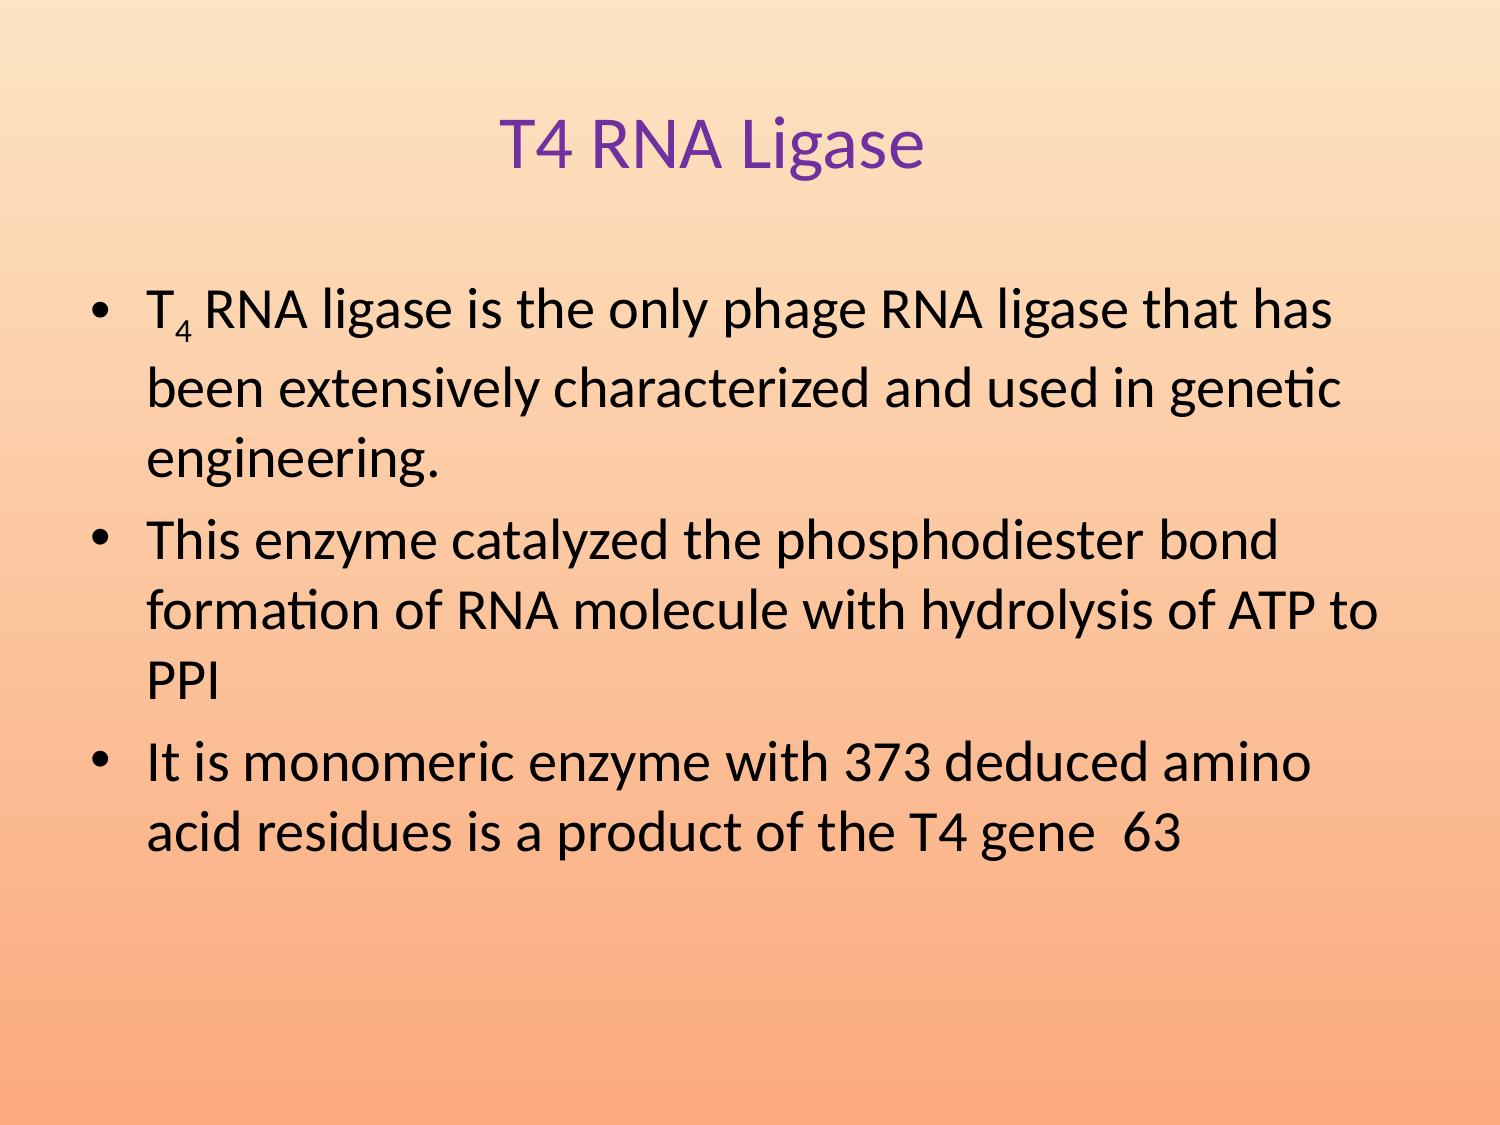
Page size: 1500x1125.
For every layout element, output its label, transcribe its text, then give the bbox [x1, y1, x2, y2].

list T4 RNA ligase is the only phage RNA ligase that has been extensively characterized and used in genetic engineering. This enzyme catalyzed the phosphodiester bond formation of RNA molecule with hydrolysis of ATP to PPI It is monomeric enzyme with 373 deduced amino acid residues is a product of the T4 gene 63 [75, 262, 1425, 1005]
title T4 RNA Ligase [37, 45, 1388, 233]
